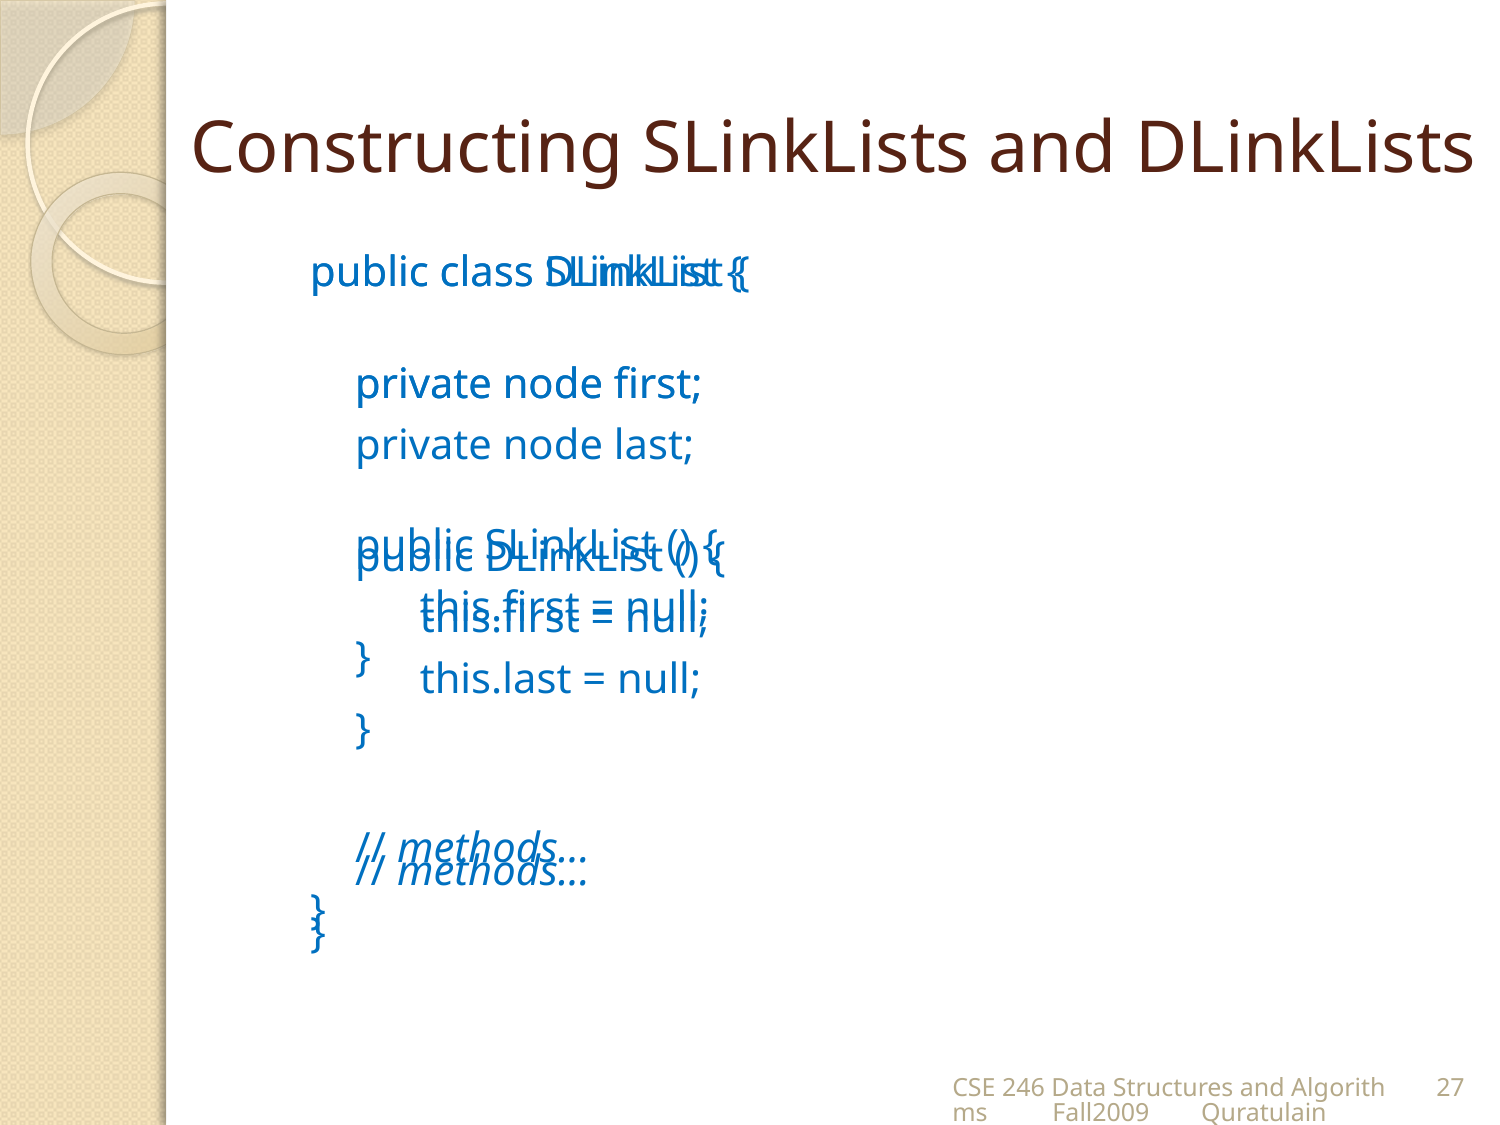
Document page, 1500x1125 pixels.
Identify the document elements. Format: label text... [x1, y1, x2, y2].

footer CSE 246 Data Structures and Algorithms Fall2009 Quratulain [937, 1034, 1413, 1113]
slide_number 27 [1413, 1034, 1488, 1113]
list public class DLinkList { private node first; private node last; public DLinkList () { this.first = null; this.last = null; } // methods... } [235, 237, 1466, 1025]
title Constructing SLinkLists and DLinkLists [175, 50, 1500, 238]
